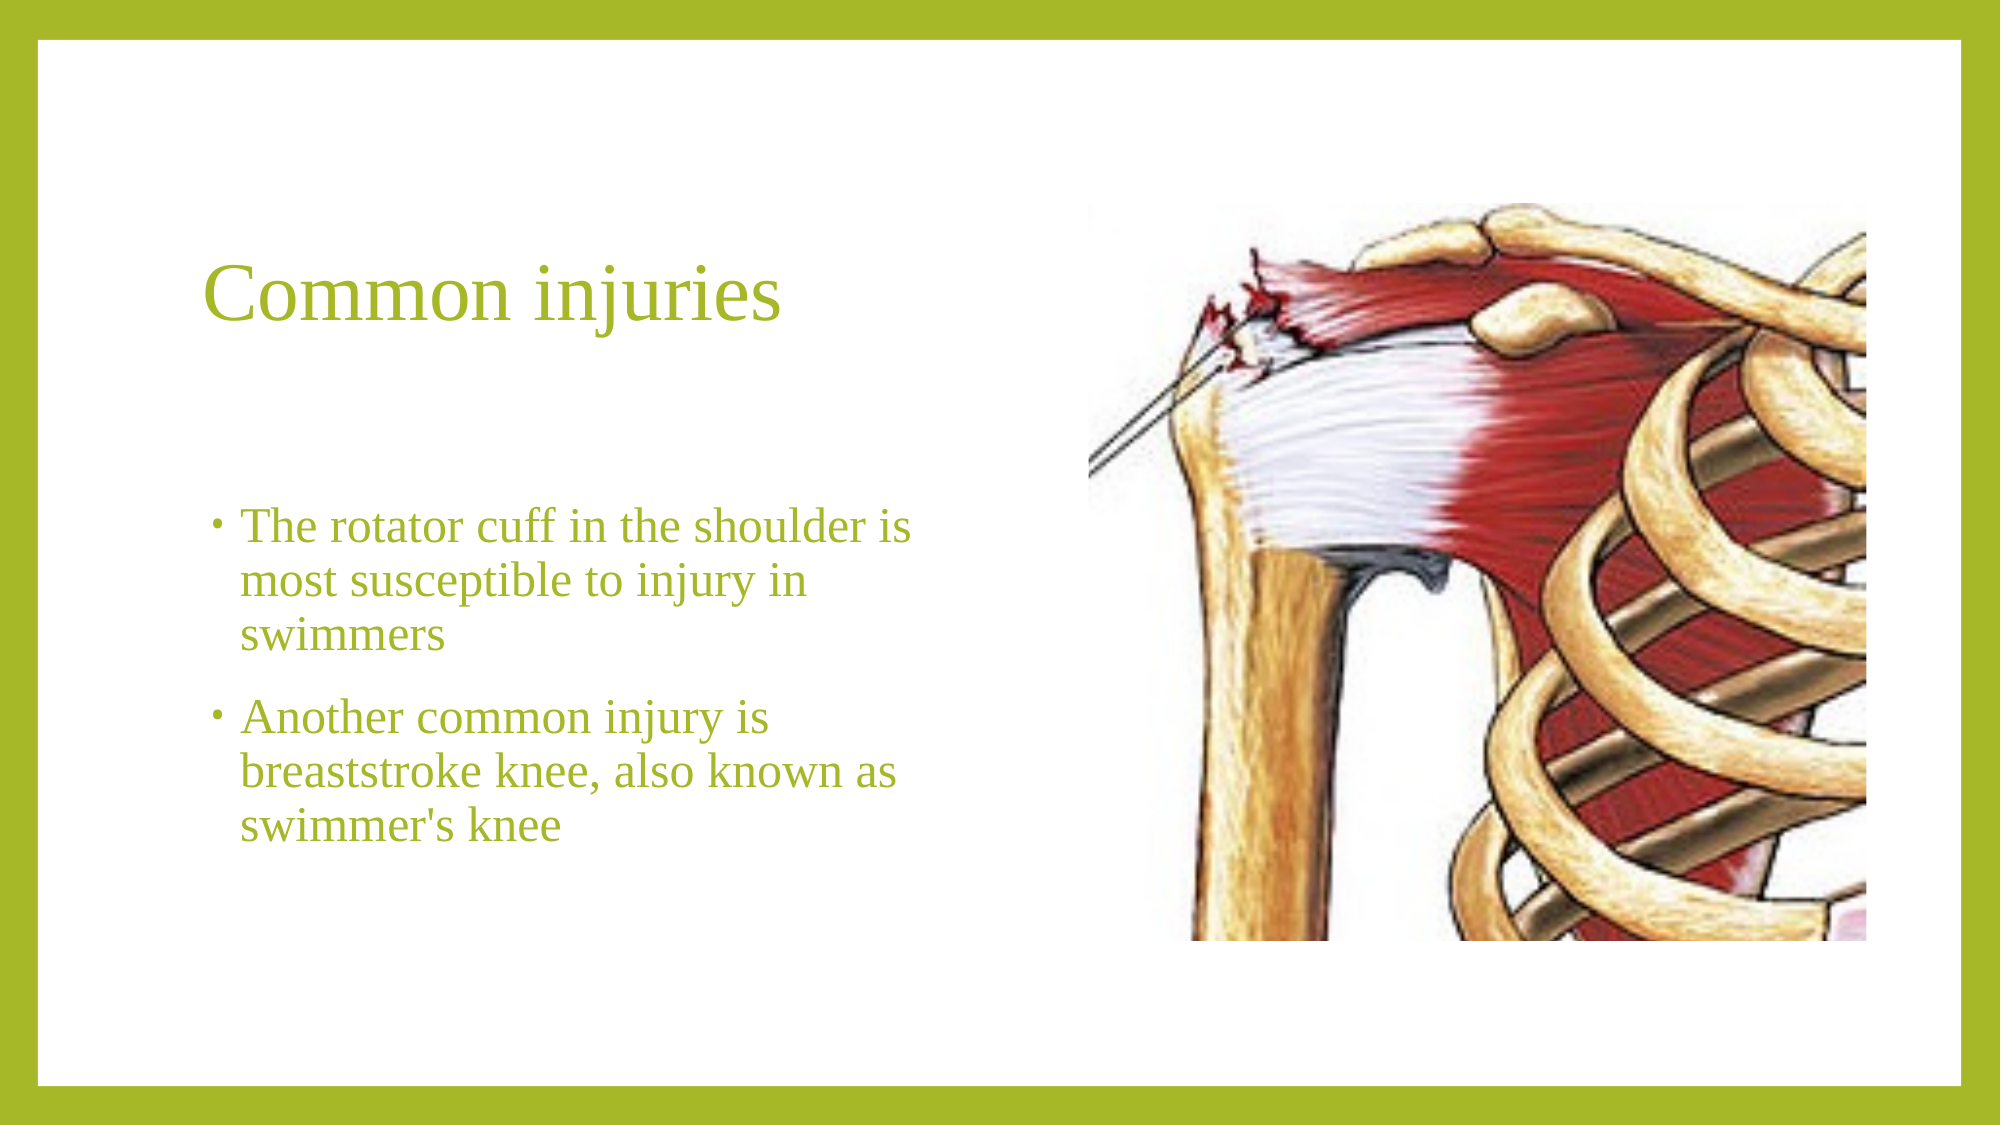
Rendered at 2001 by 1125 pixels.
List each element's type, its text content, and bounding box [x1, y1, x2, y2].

title Common injuries [187, 175, 1041, 413]
picture [1088, 202, 1867, 941]
list The rotator cuff in the shoulder is most susceptible to injury in swimmers Another common injury is breaststroke knee, also known as swimmer's knee [187, 417, 1022, 1000]
